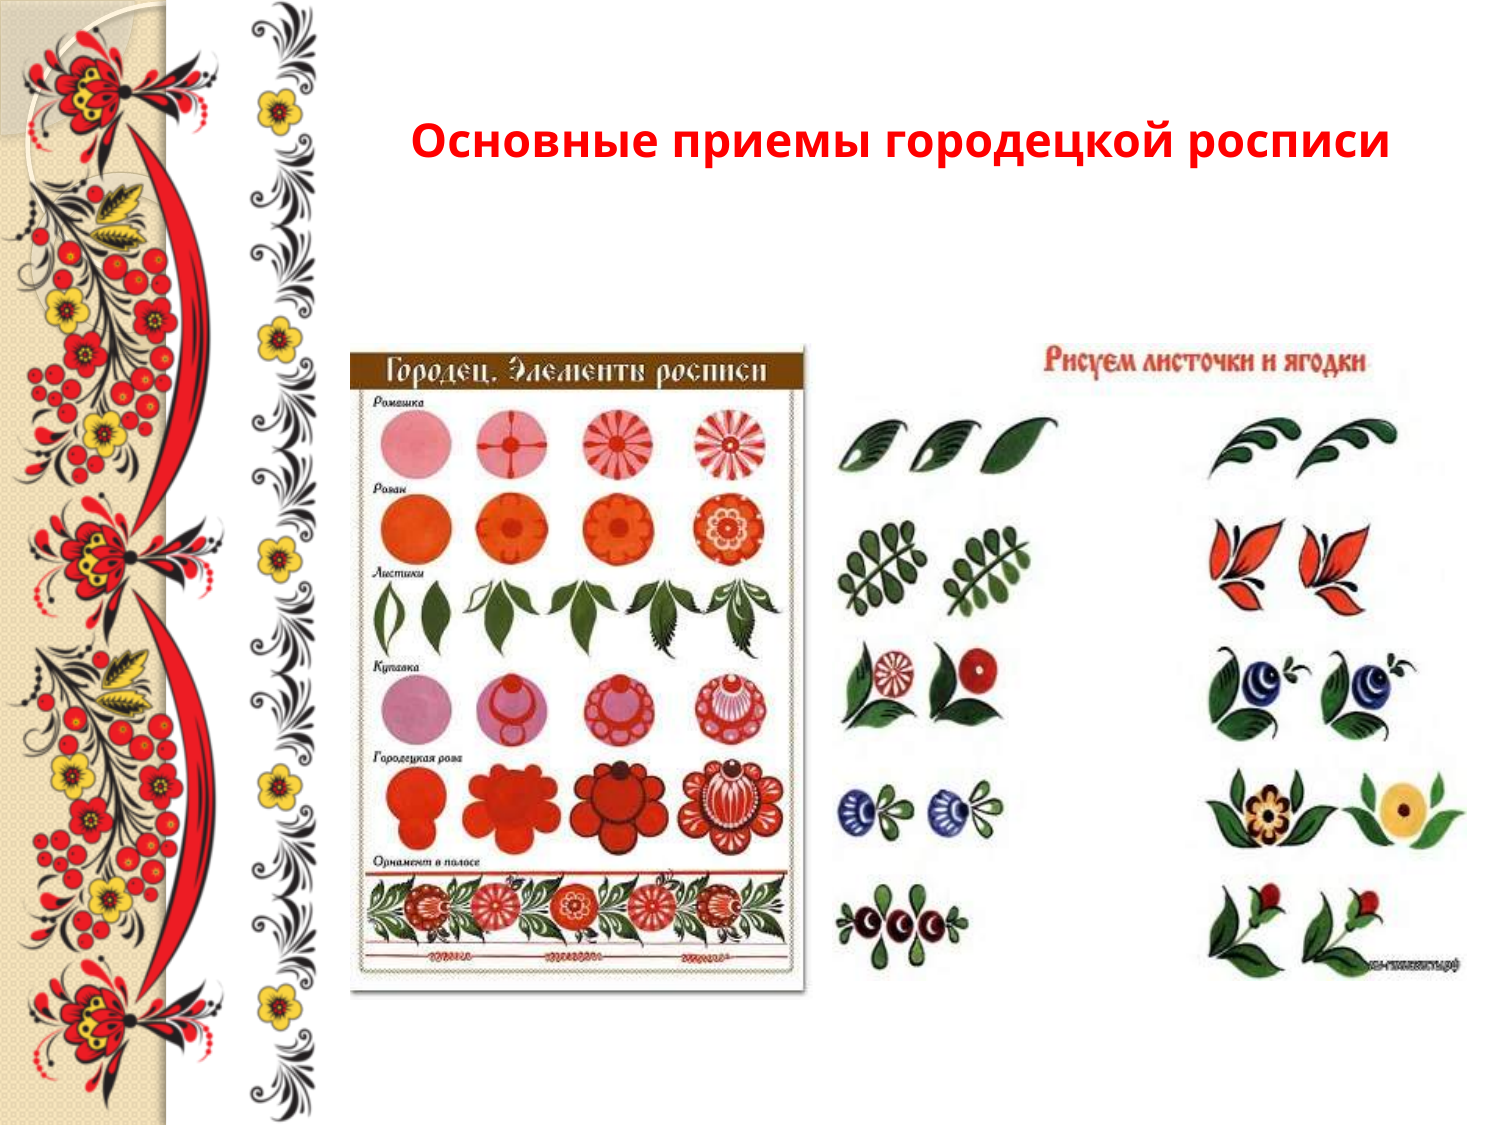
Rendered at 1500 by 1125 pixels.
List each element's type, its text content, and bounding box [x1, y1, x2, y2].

picture [349, 342, 816, 1000]
picture [0, 0, 319, 1125]
title Основные приемы городецкой росписи [337, 45, 1466, 233]
picture [832, 342, 1468, 981]
